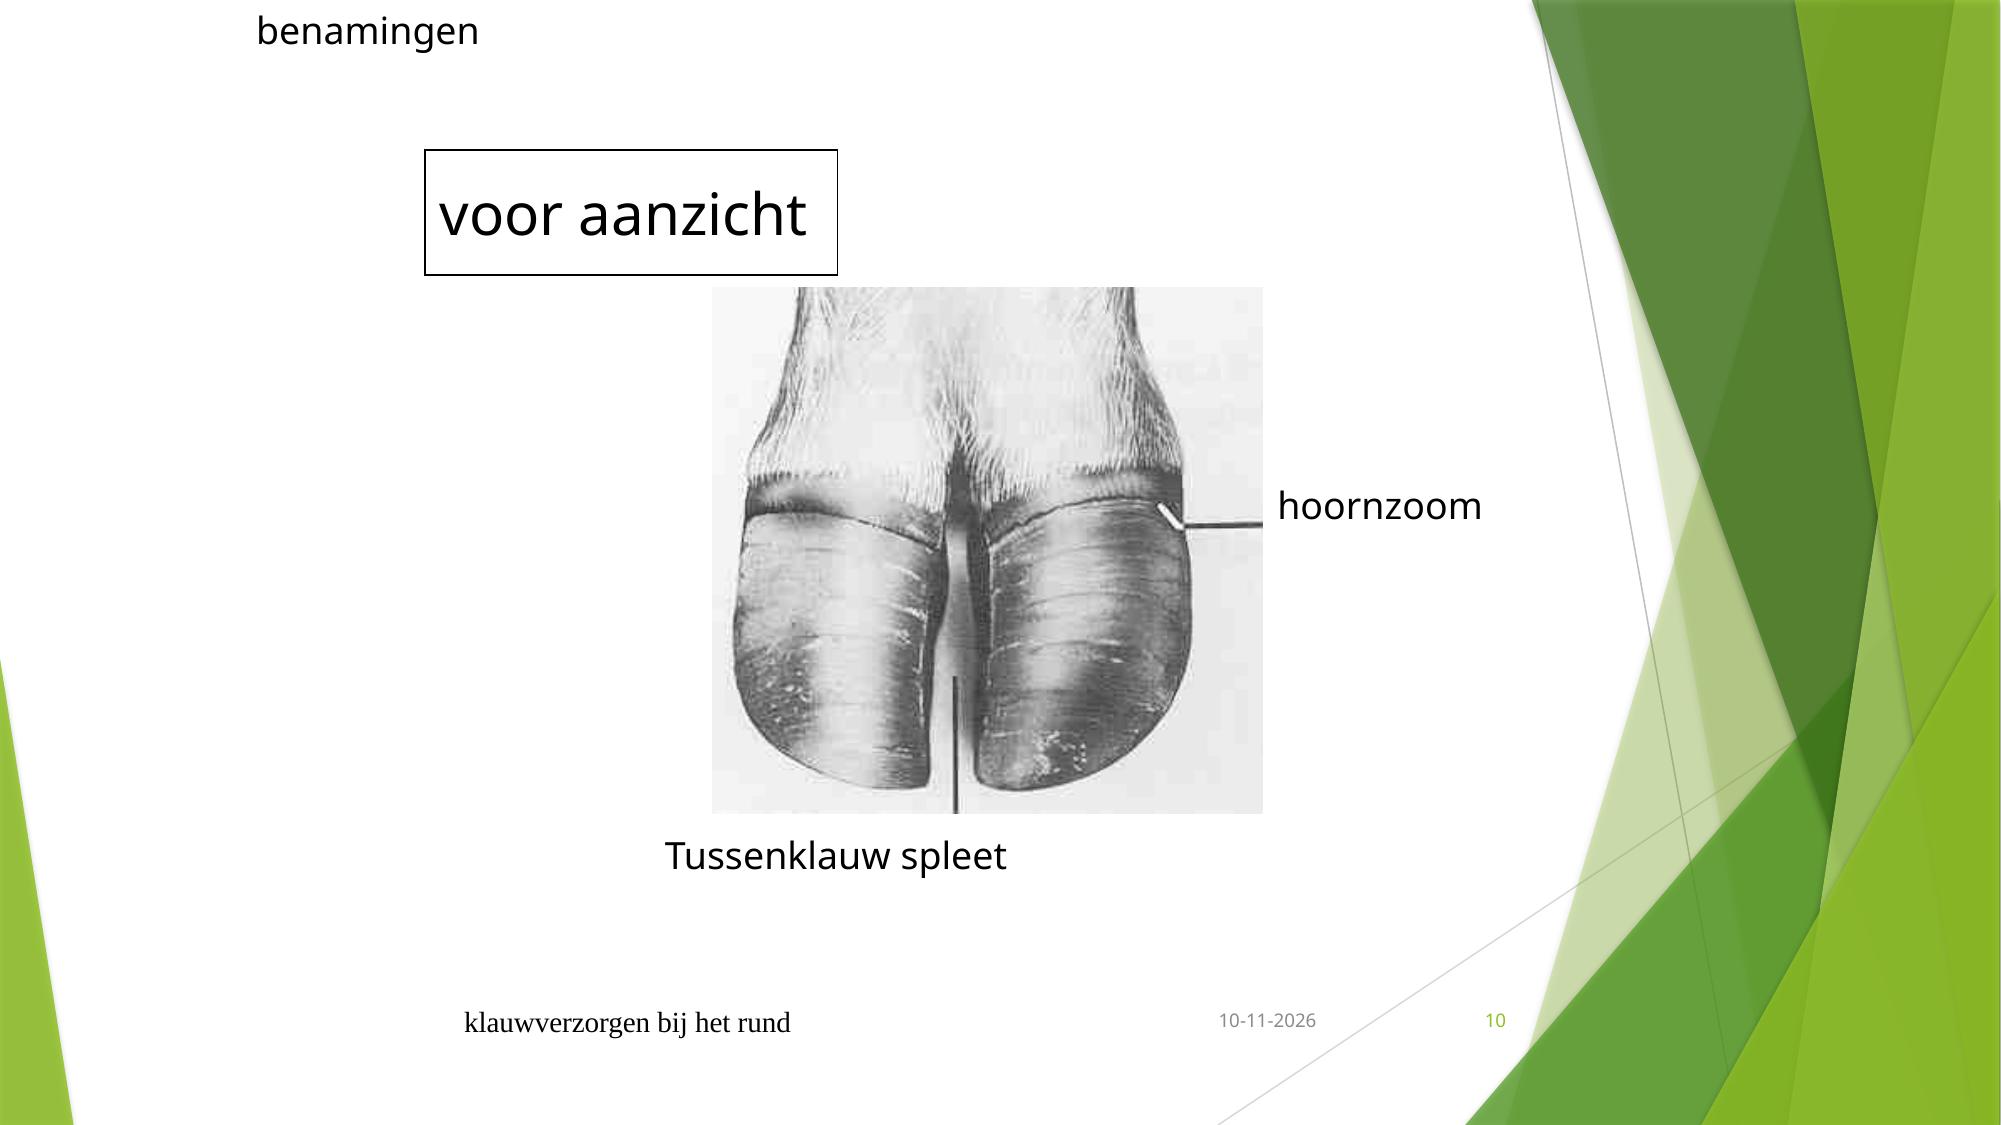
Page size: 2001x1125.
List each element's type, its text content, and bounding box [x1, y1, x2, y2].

text_box hoornzoom [1266, 474, 1675, 535]
footer klauwverzorgen bij het rund [111, 991, 1145, 1051]
picture [711, 287, 1263, 814]
text_box Tussenklauw spleet [649, 824, 1263, 885]
text_box voor aanzicht [425, 149, 838, 275]
slide_number 10 [1409, 991, 1522, 1051]
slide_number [1181, 991, 1332, 1051]
text_box benamingen [241, 0, 495, 60]
